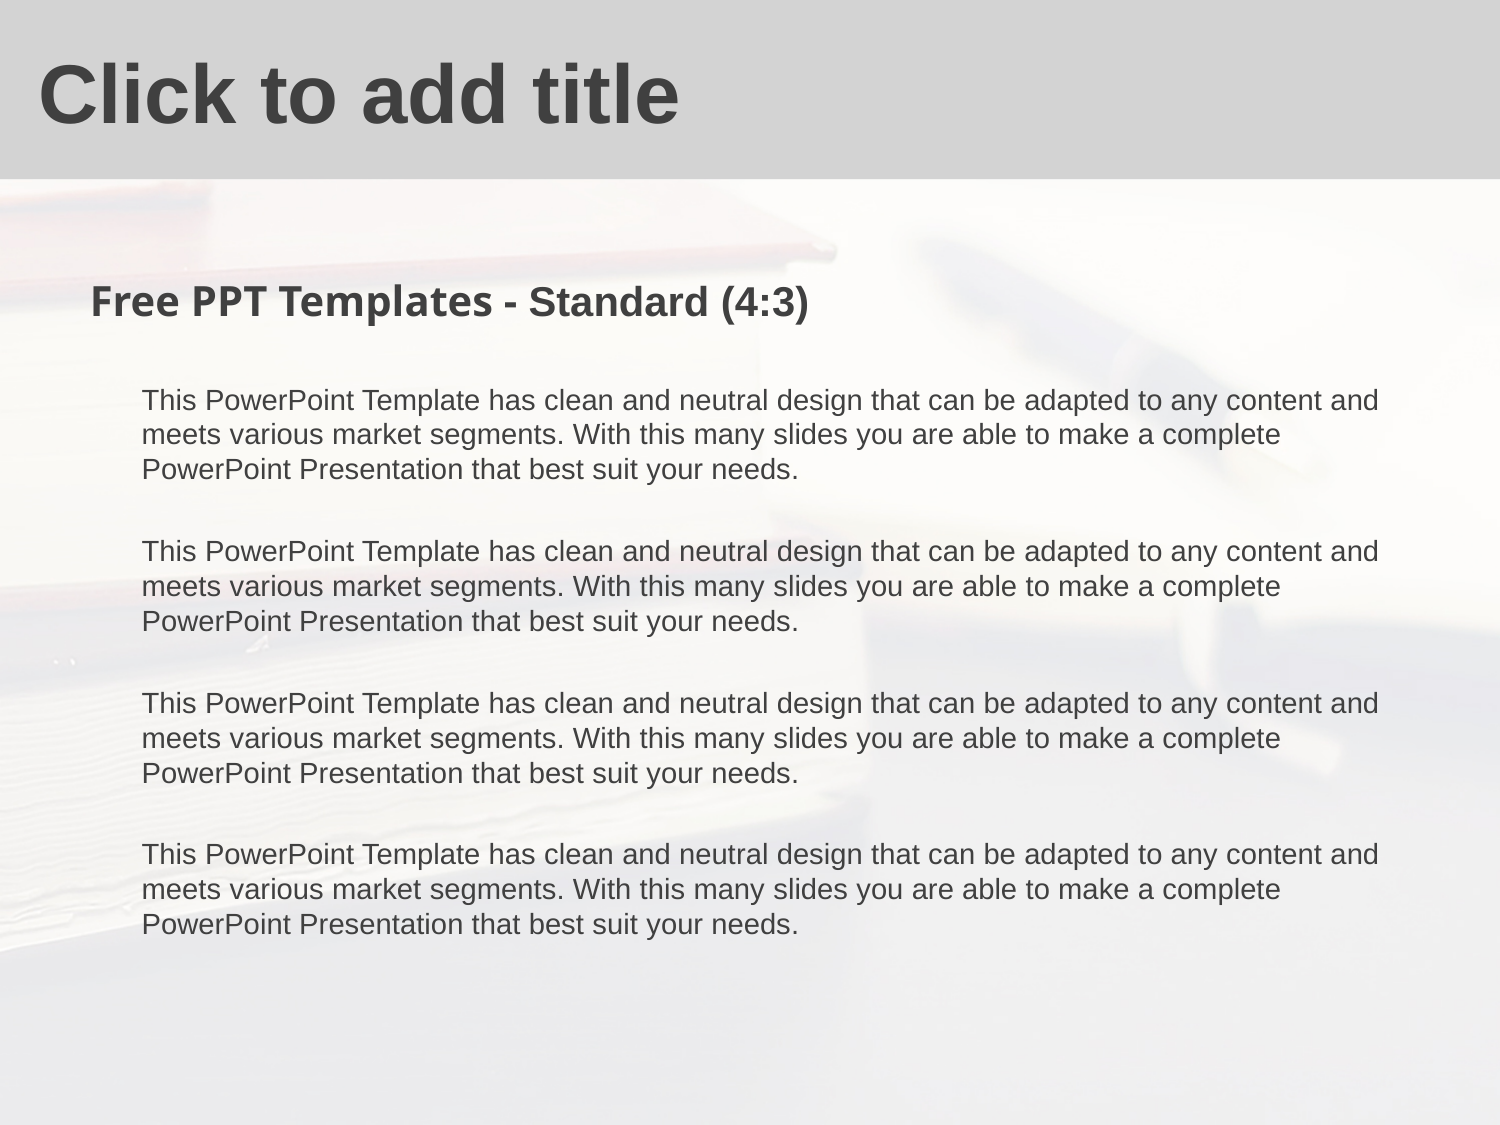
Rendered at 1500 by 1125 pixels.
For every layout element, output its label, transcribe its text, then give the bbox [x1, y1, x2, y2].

picture [0, 179, 1500, 1125]
list Free PPT Templates - Standard (4:3) [75, 262, 1425, 339]
list This PowerPoint Template has clean and neutral design that can be adapted to any content and meets various market segments. With this many slides you are able to make a complete PowerPoint Presentation that best suit your needs. This PowerPoint Template has clean and neutral design that can be adapted to any content and meets various market segments. With this many slides you are able to make a complete PowerPoint Presentation that best suit your needs. This PowerPoint Template has clean and neutral design that can be adapted to any content and meets various market segments. With this many slides you are able to make a complete PowerPoint Presentation that best suit your needs. This PowerPoint Template has clean and neutral design that can be adapted to any content and meets various market segments. With this many slides you are able to make a complete PowerPoint Presentation that best suit your needs. [76, 373, 1427, 965]
title Click to add title [0, 2, 1500, 179]
